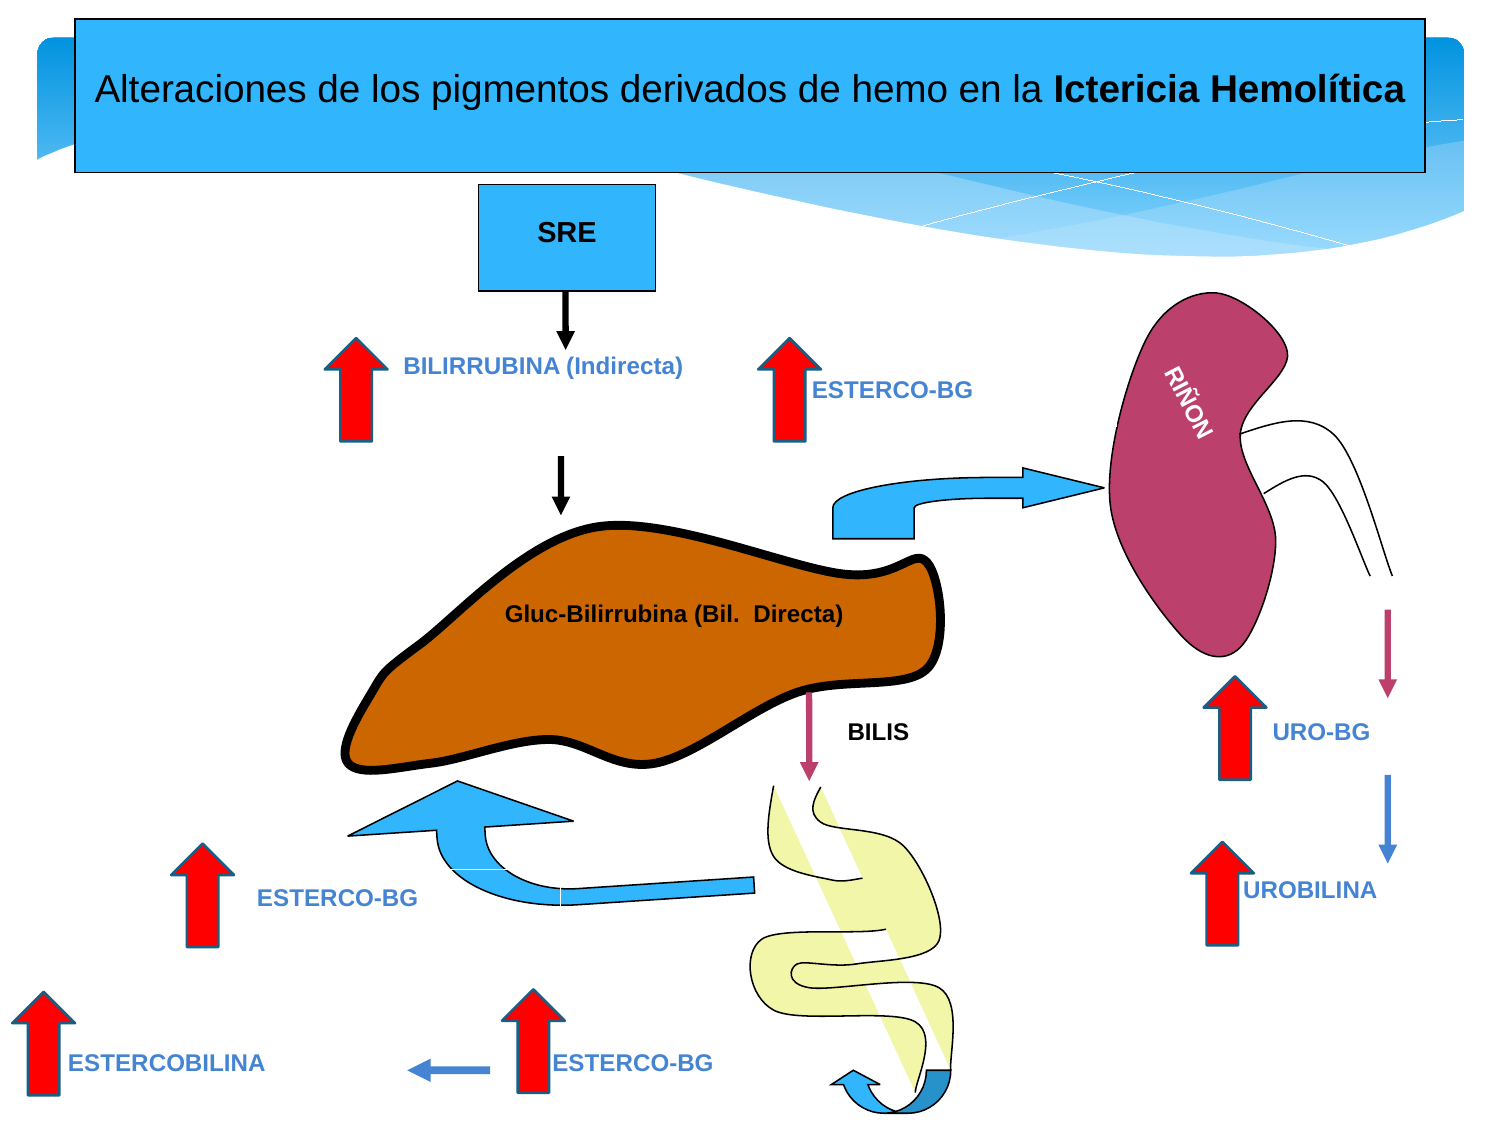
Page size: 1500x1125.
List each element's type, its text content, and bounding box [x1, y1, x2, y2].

text_box [561, 878, 736, 906]
text_box [344, 525, 941, 771]
text_box [856, 1103, 936, 1114]
text_box [347, 780, 574, 869]
text_box [1381, 774, 1394, 864]
text_box BILIS [832, 704, 975, 769]
text_box [500, 988, 566, 1095]
text_box Gluc-Bilirrubina (Bil. Directa) [490, 586, 869, 651]
text_box [1189, 841, 1256, 947]
text_box [323, 337, 389, 443]
text_box [757, 337, 823, 443]
text_box ESTERCO-BG [807, 361, 1098, 427]
text_box [407, 1064, 491, 1077]
text_box Alteraciones de los pigmentos derivados de hemo en la Ictericia Hemolítica [74, 18, 1425, 173]
text_box [832, 467, 1098, 539]
text_box [559, 290, 572, 350]
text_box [741, 785, 963, 1093]
text_box [802, 692, 816, 781]
text_box ESTERCO-BG [242, 869, 561, 935]
text_box ESTERCOBILINA [53, 1034, 455, 1100]
text_box [169, 842, 236, 949]
text_box URO-BG [1257, 704, 1483, 769]
text_box [554, 456, 568, 516]
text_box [1104, 290, 1393, 664]
text_box SRE [478, 184, 656, 291]
text_box [1202, 675, 1268, 782]
text_box BILIRRUBINA (Indirecta) [372, 338, 715, 403]
text_box [11, 990, 77, 1097]
text_box ESTERCO-BG [537, 1034, 739, 1100]
text_box [1381, 673, 1394, 699]
text_box UROBILINA [1240, 861, 1500, 927]
